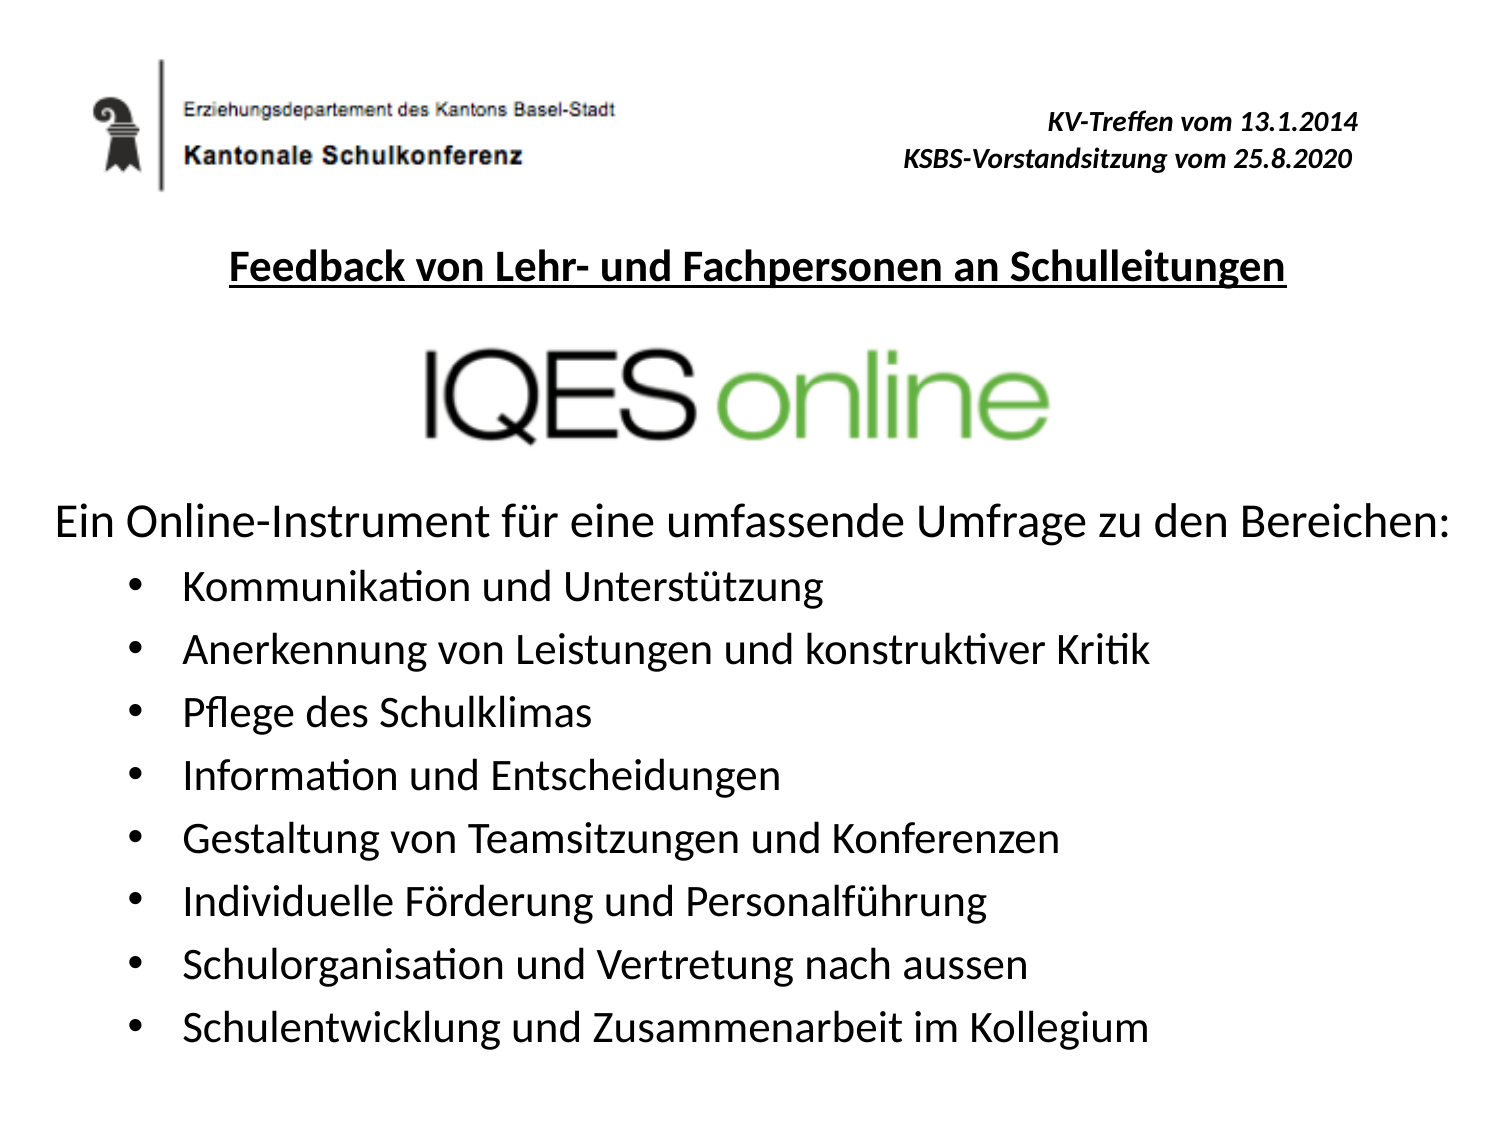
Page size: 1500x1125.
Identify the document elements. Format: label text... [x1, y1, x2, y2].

picture [73, 39, 637, 230]
title KV-Treffen vom 13.1.2014 KSBS-Vorstandsitzung vom 25.8.2020 [639, 39, 1433, 229]
picture [382, 319, 1090, 491]
subtitle Feedback von Lehr- und Fachpersonen an Schulleitungen Ein Online-Instrument für eine umfassende Umfrage zu den Bereichen: Kommunikation und Unterstützung Anerkennung von Leistungen und konstruktiver Kritik Pflege des Schulklimas Information und Entscheidungen Gestaltung von Teamsitzungen und Konferenzen Individuelle Förderung und Personalführung Schulorganisation und Vertretung nach aussen Schulentwicklung und Zusammenarbeit im Kollegium [39, 229, 1477, 1095]
